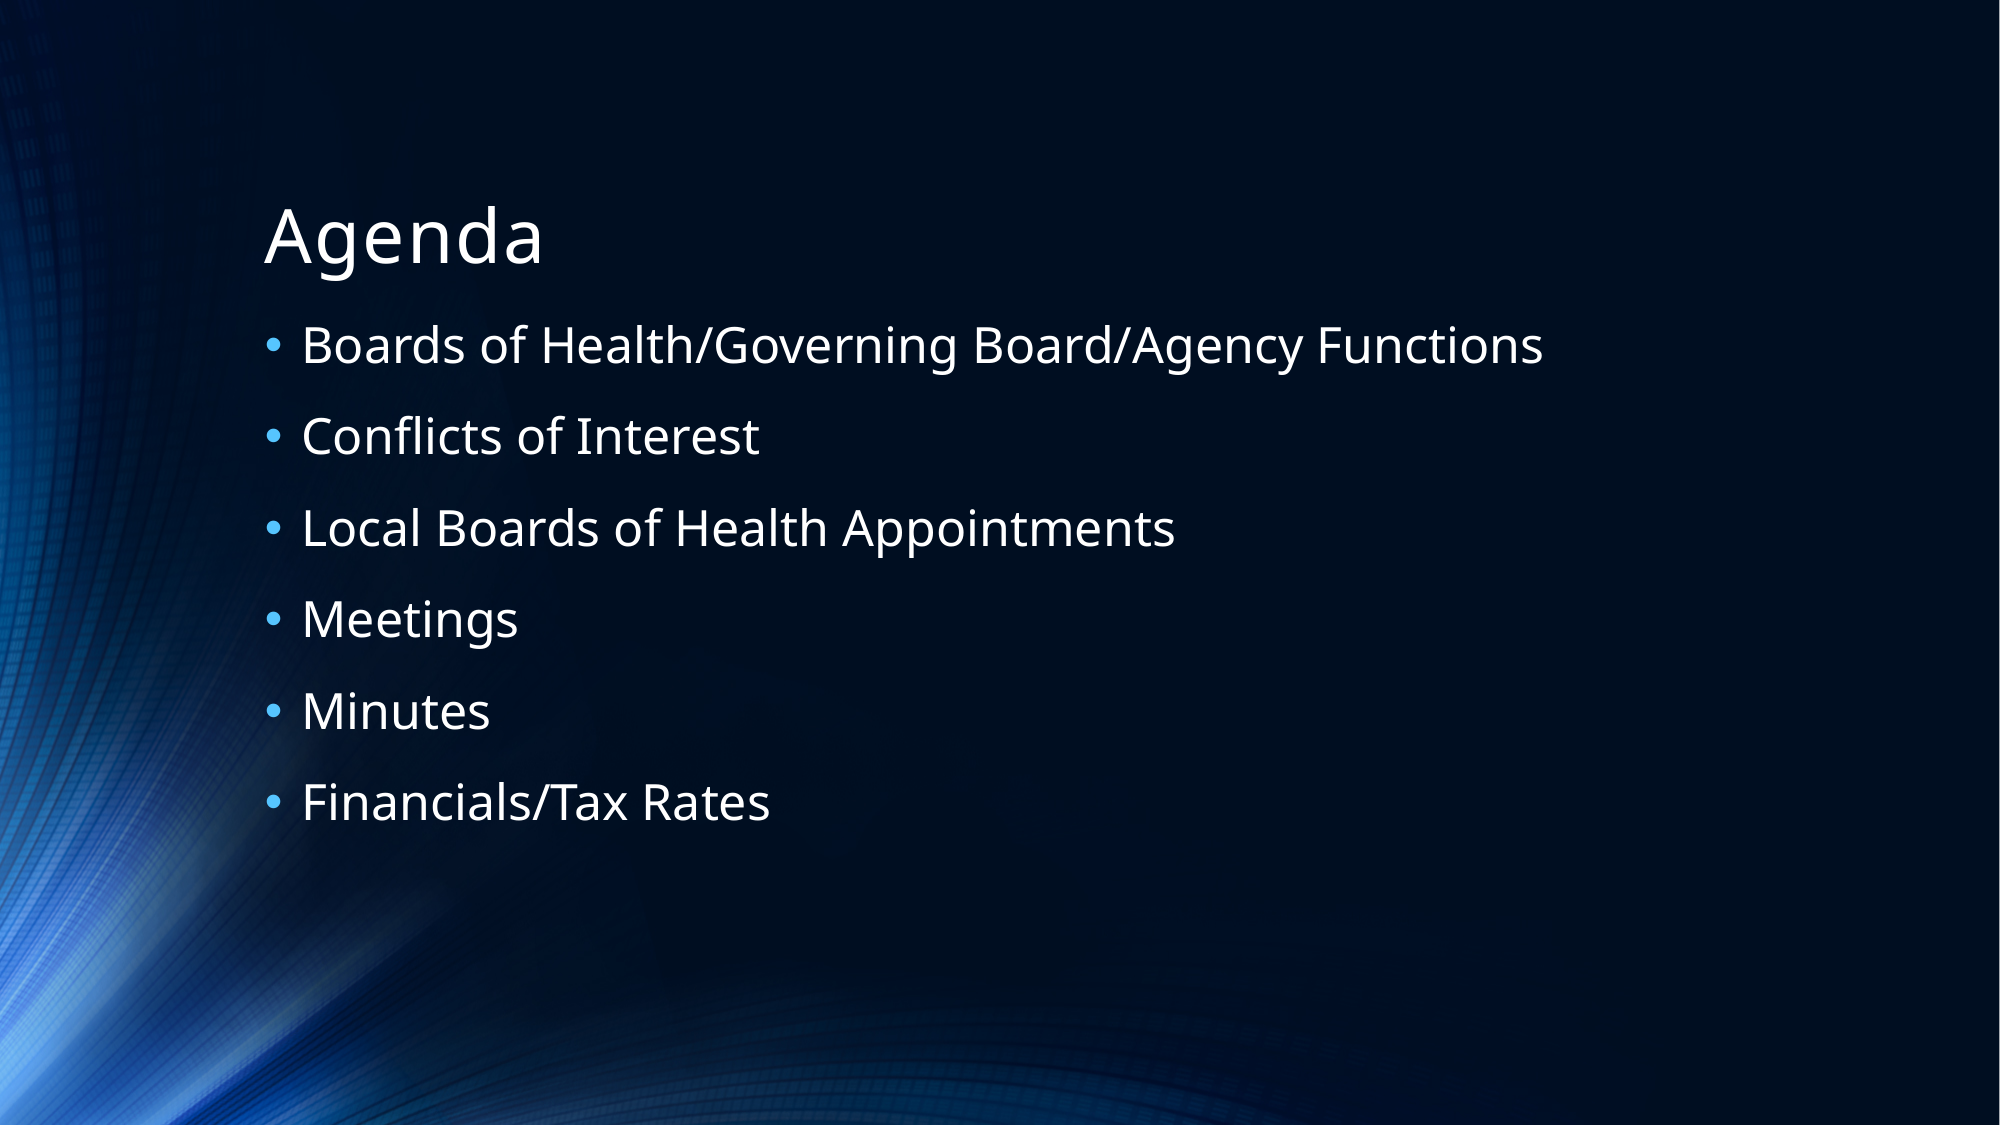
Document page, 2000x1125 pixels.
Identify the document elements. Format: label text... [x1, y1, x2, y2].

picture [0, 0, 2000, 1125]
list Boards of Health/Governing Board/Agency Functions Conflicts of Interest Local Boards of Health Appointments Meetings Minutes Financials/Tax Rates [249, 312, 1749, 988]
title Agenda [249, 62, 1750, 288]
